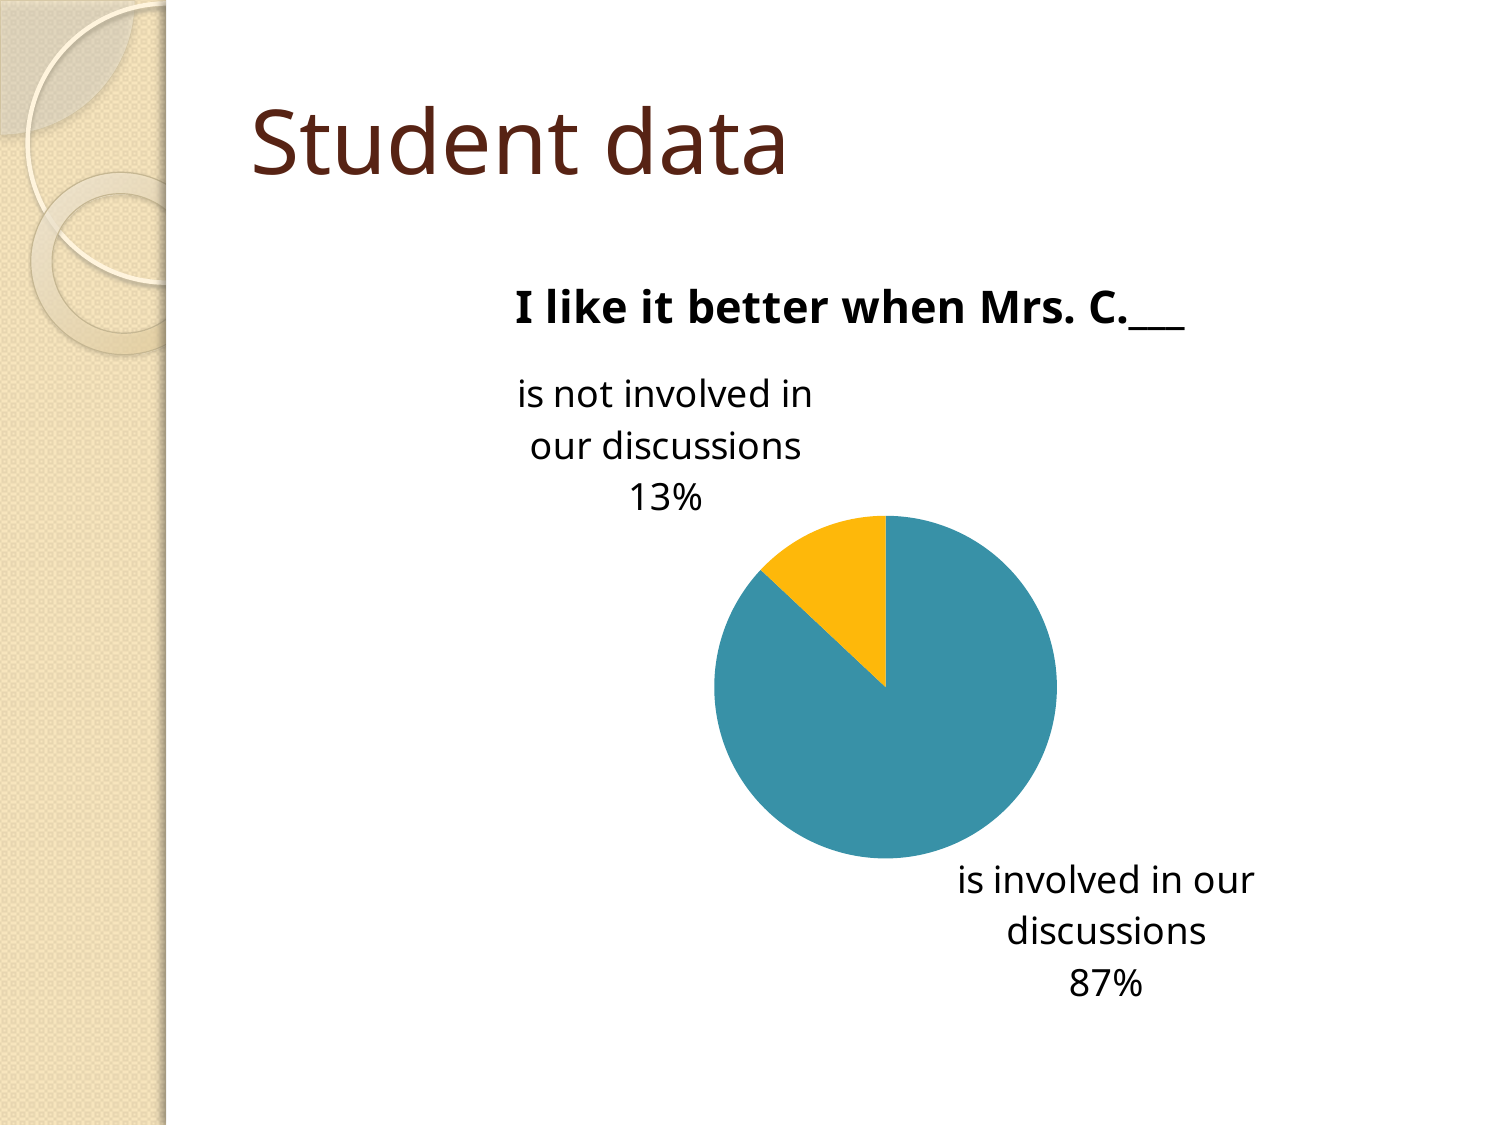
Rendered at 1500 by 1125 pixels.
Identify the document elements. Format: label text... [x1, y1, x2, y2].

chart [235, 237, 1466, 1026]
title Student data [235, 45, 1466, 233]
